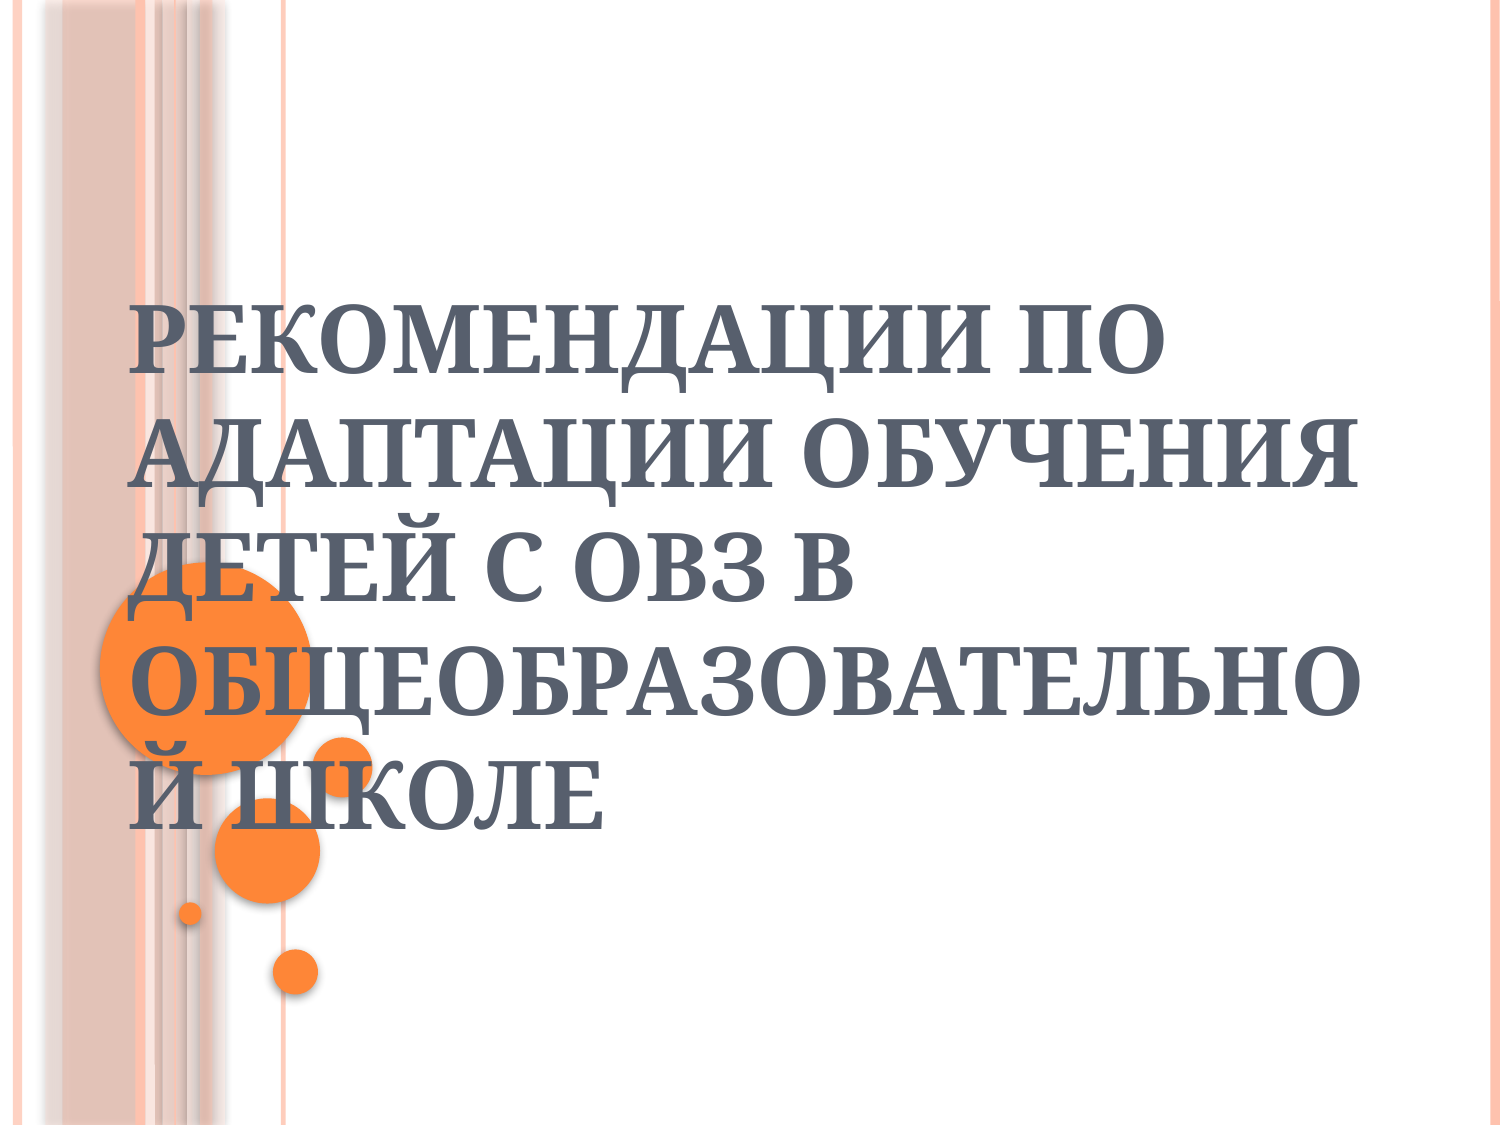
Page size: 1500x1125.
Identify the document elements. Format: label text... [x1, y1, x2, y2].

title Рекомендации по адаптации обучения детей с ОВЗ в общеобразовательной школе [112, 152, 1388, 856]
